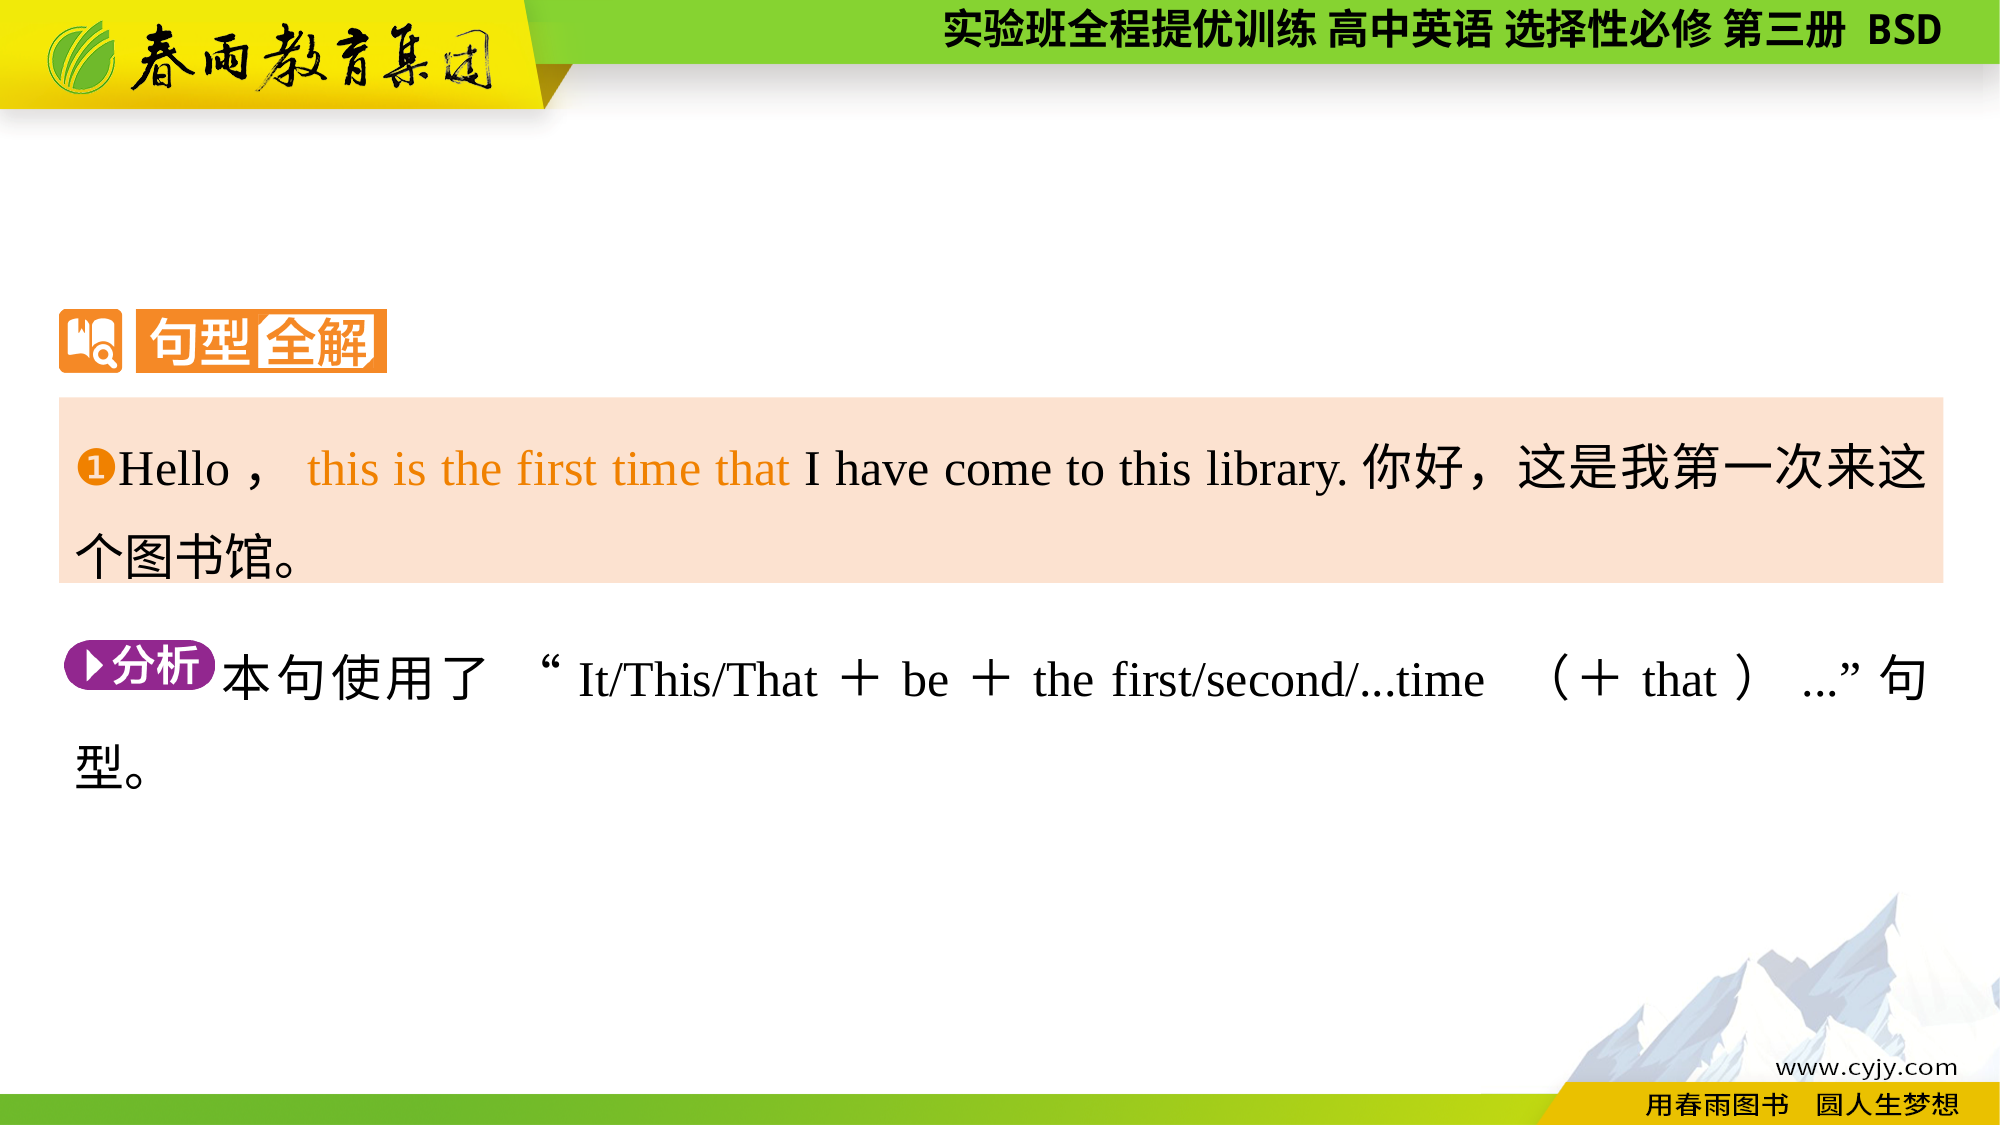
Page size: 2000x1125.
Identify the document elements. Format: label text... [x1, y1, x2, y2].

picture [0, 0, 2000, 1125]
list ❶Hello，this is the first time that I have come to this library.你好，这是我第一次来这个图书馆。 [59, 397, 1944, 583]
text_box 本句使用了 “It/This/That＋be＋the first/second/...time （＋that）...”句型。 [59, 609, 1944, 804]
